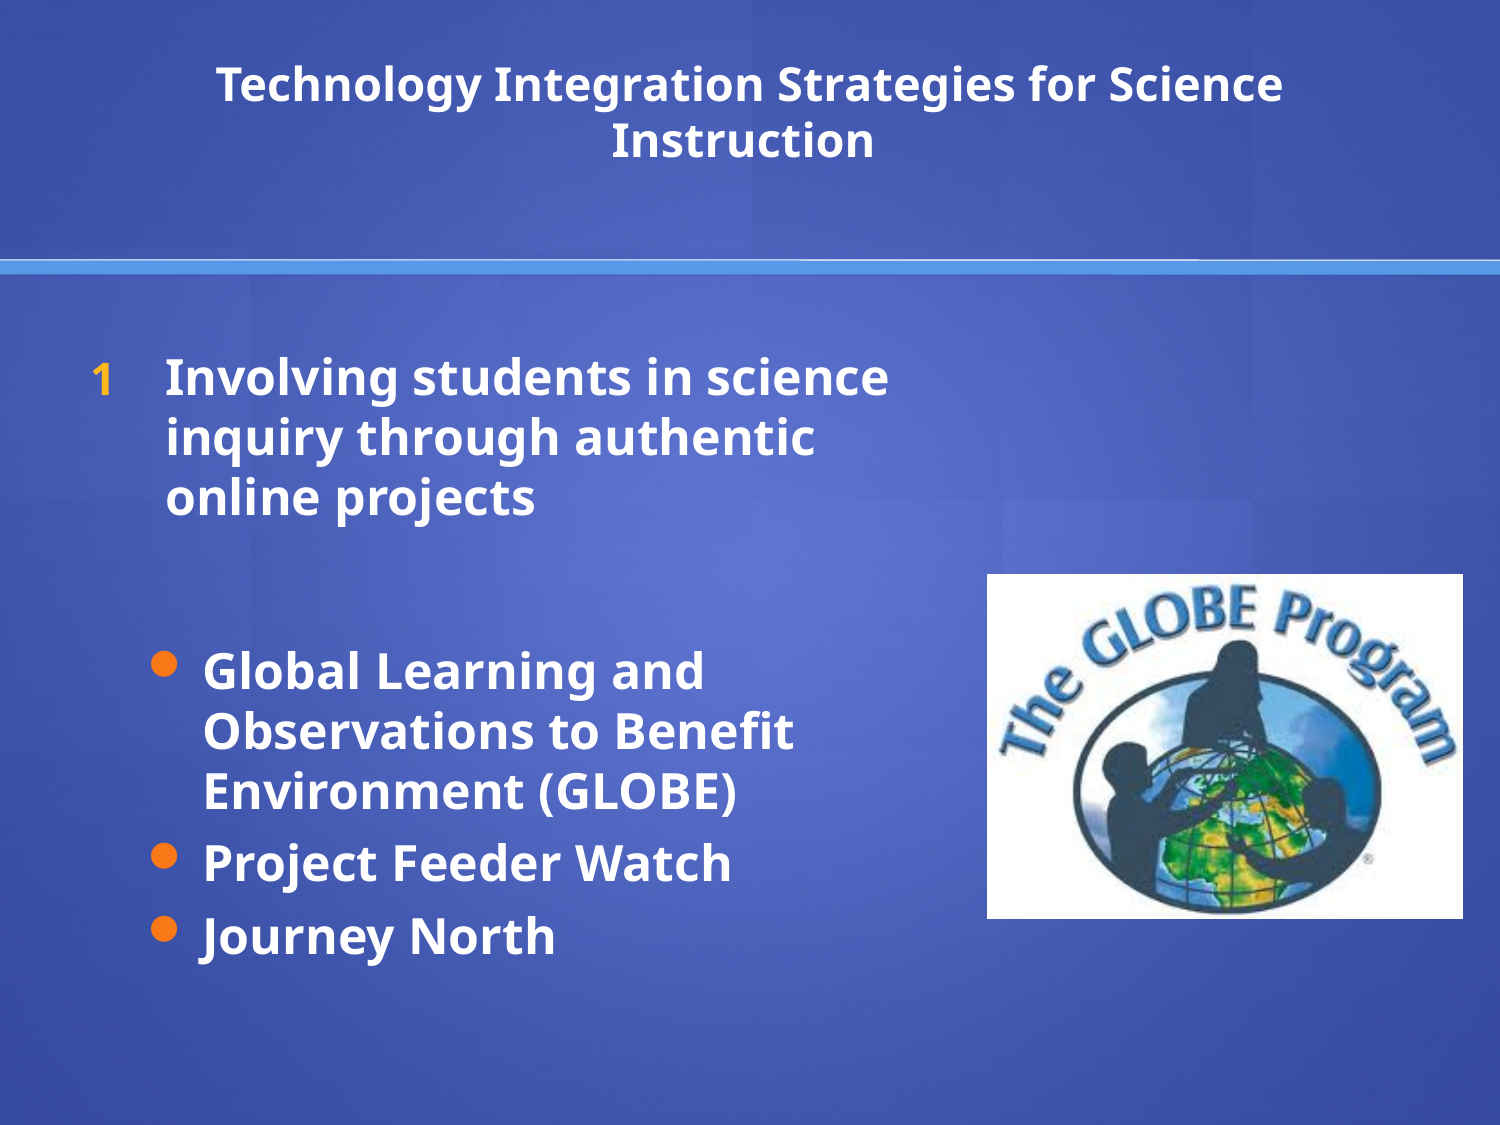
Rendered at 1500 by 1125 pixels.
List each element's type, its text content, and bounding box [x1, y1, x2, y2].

list Involving students in science inquiry through authentic online projects Global Learning and Observations to Benefit Environment (GLOBE) Project Feeder Watch Journey North [75, 337, 988, 988]
title Technology Integration Strategies for Science Instruction [75, 45, 1425, 233]
picture [986, 573, 1464, 920]
